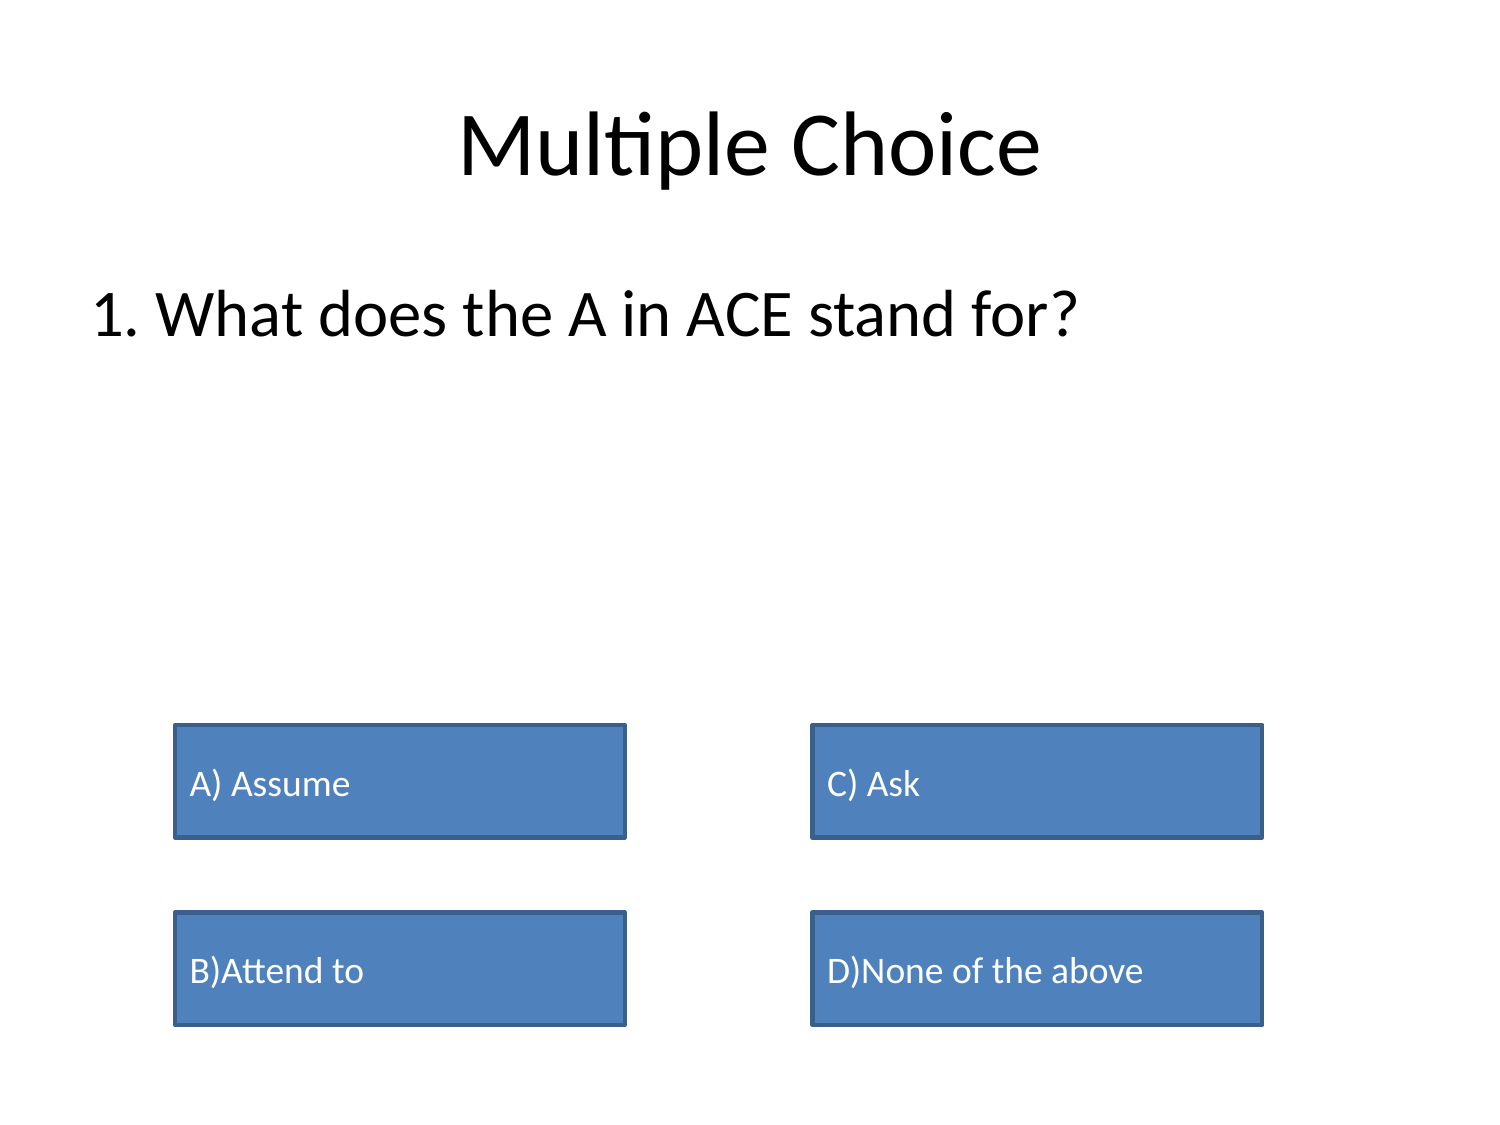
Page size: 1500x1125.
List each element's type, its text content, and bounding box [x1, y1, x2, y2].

text_box B)Attend to [173, 910, 627, 1027]
text_box A) Assume [173, 723, 627, 840]
text_box C) Ask [810, 723, 1264, 840]
text_box D)None of the above [810, 910, 1264, 1027]
list 1. What does the A in ACE stand for? [75, 262, 1425, 1005]
title Multiple Choice [75, 45, 1425, 233]
